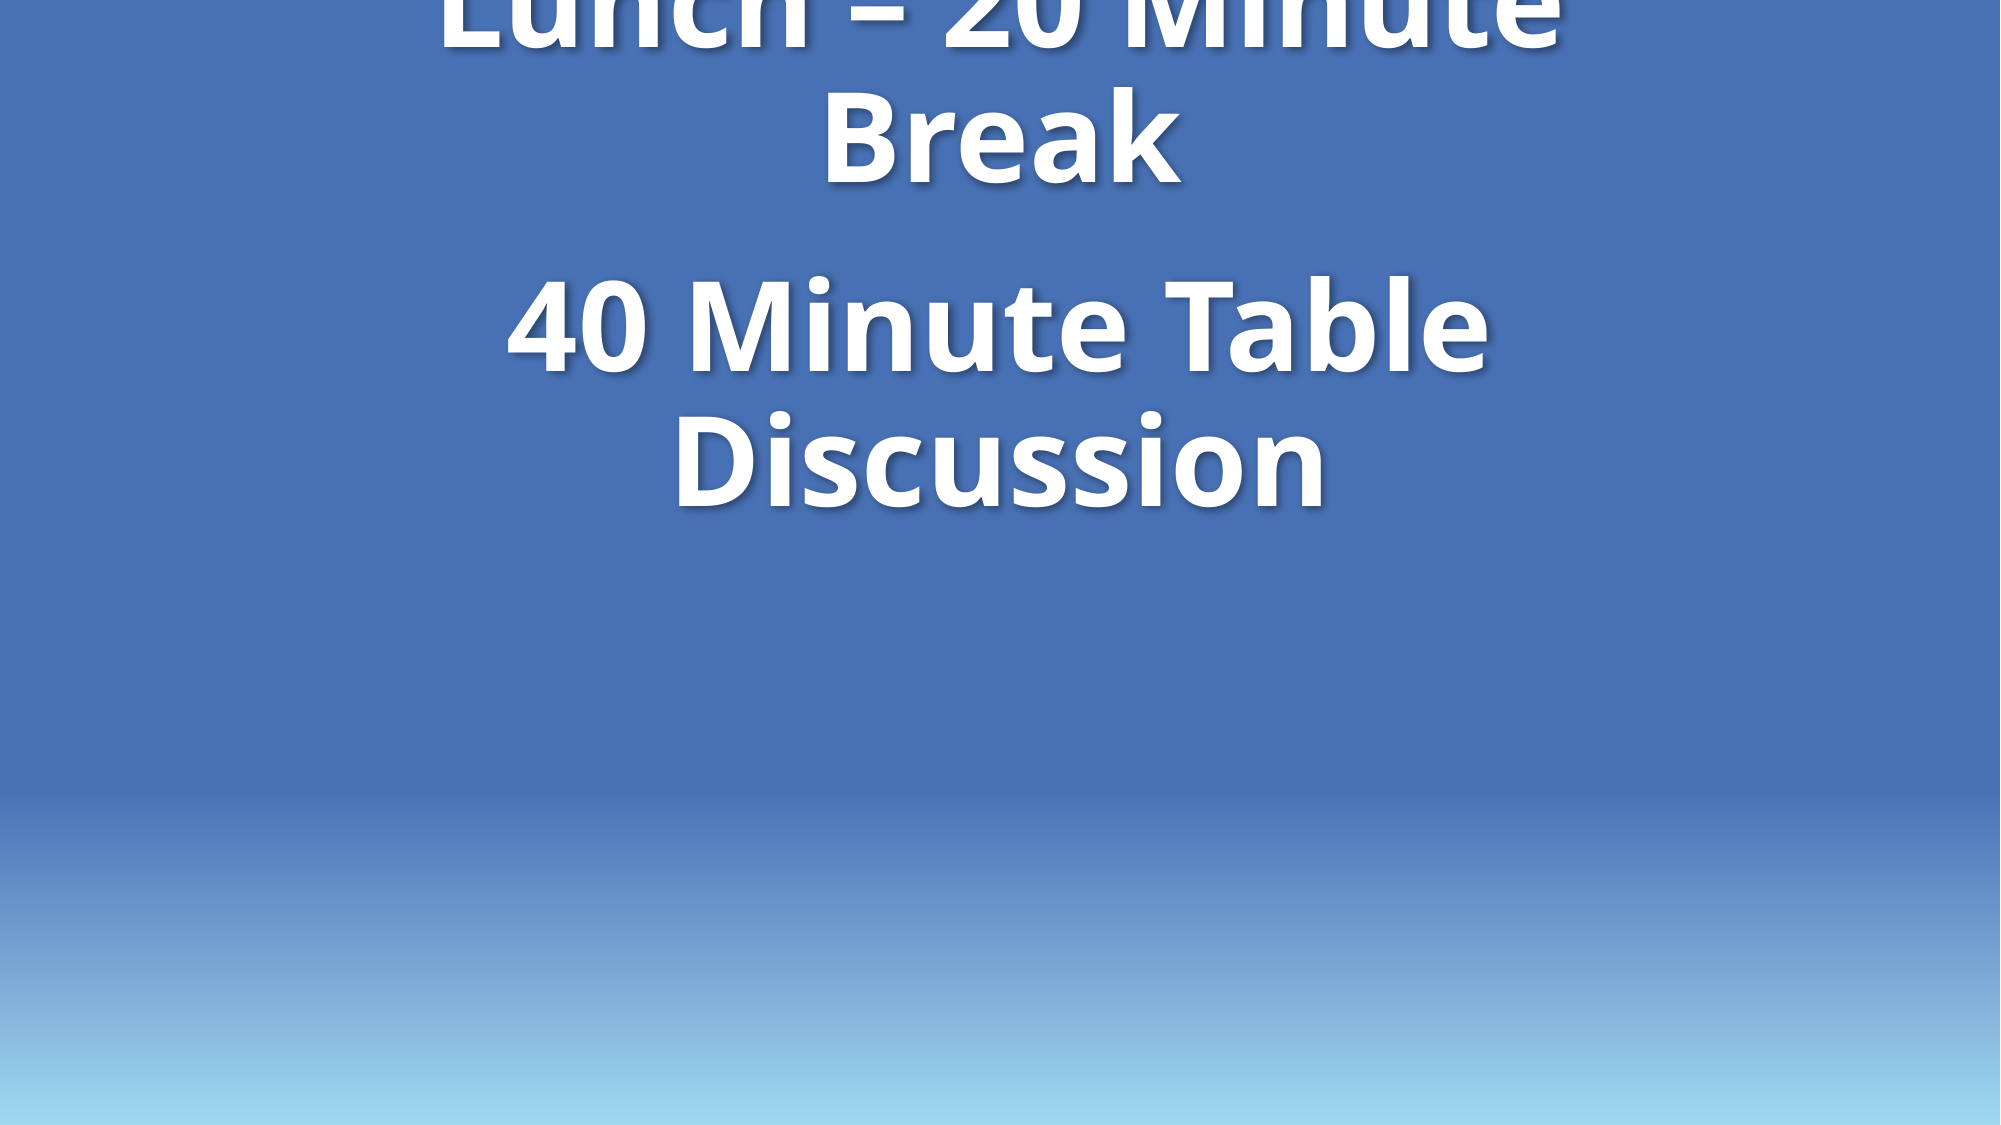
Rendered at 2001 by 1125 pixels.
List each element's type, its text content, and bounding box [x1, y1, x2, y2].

title Lunch – 20 Minute Break 40 Minute Table Discussion [249, 282, 1750, 542]
